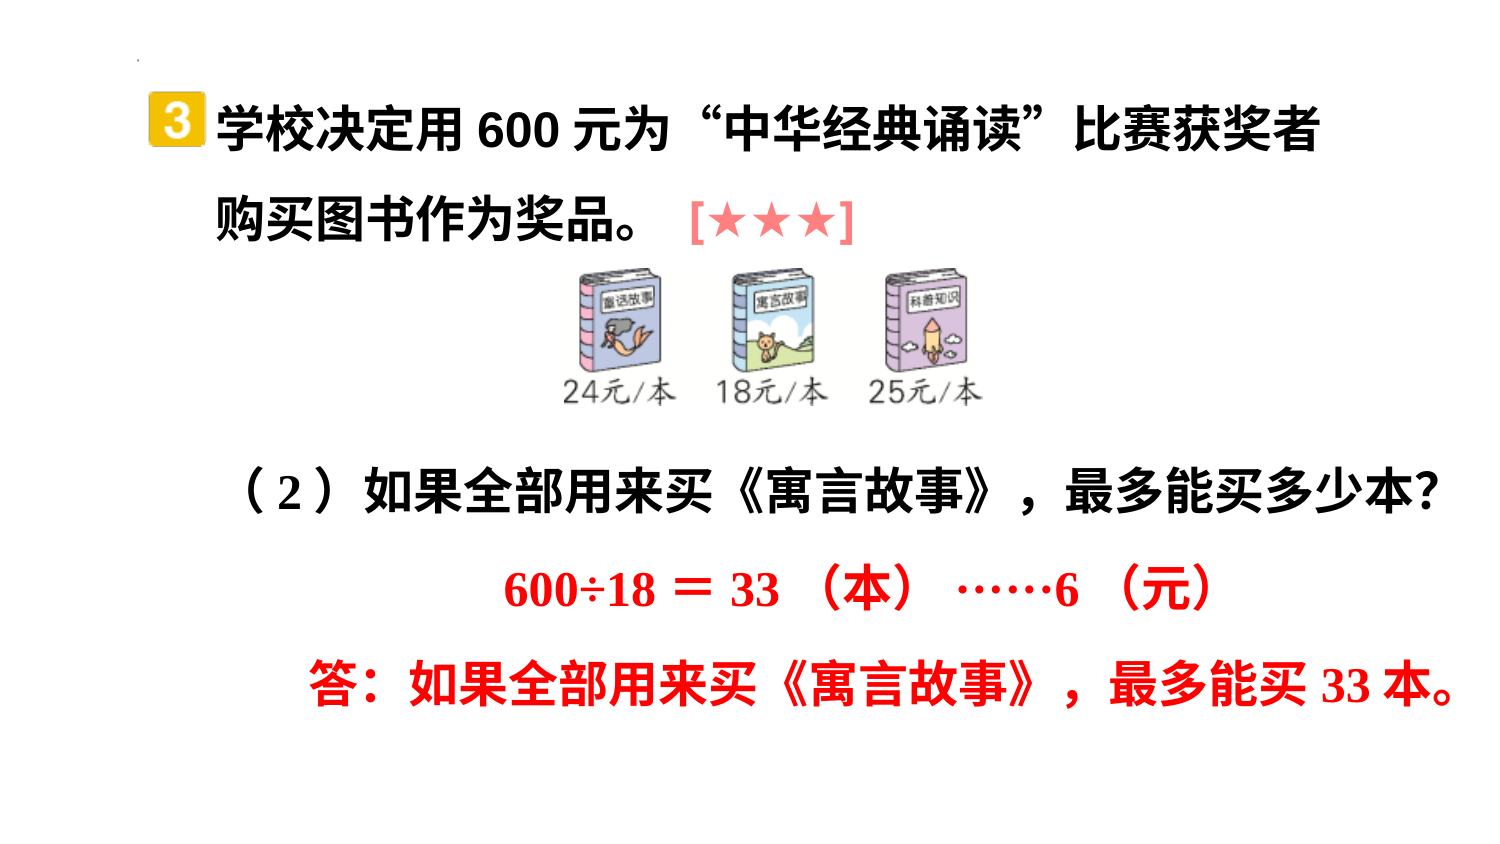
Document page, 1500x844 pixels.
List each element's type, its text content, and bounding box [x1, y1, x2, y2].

text_box 600÷18＝33（本）······6（元） [489, 518, 1260, 615]
text_box （2）如果全部用来买《寓言故事》，最多能买多少本？ [200, 421, 1492, 527]
picture [143, 86, 211, 153]
picture [564, 268, 983, 406]
text_box 答：如果全部用来买《寓言故事》，最多能买33本。 [294, 615, 1500, 721]
text_box 学校决定用600元为“中华经典诵读”比赛获奖者 购买图书作为奖品。 [★★★] [200, 60, 1417, 421]
